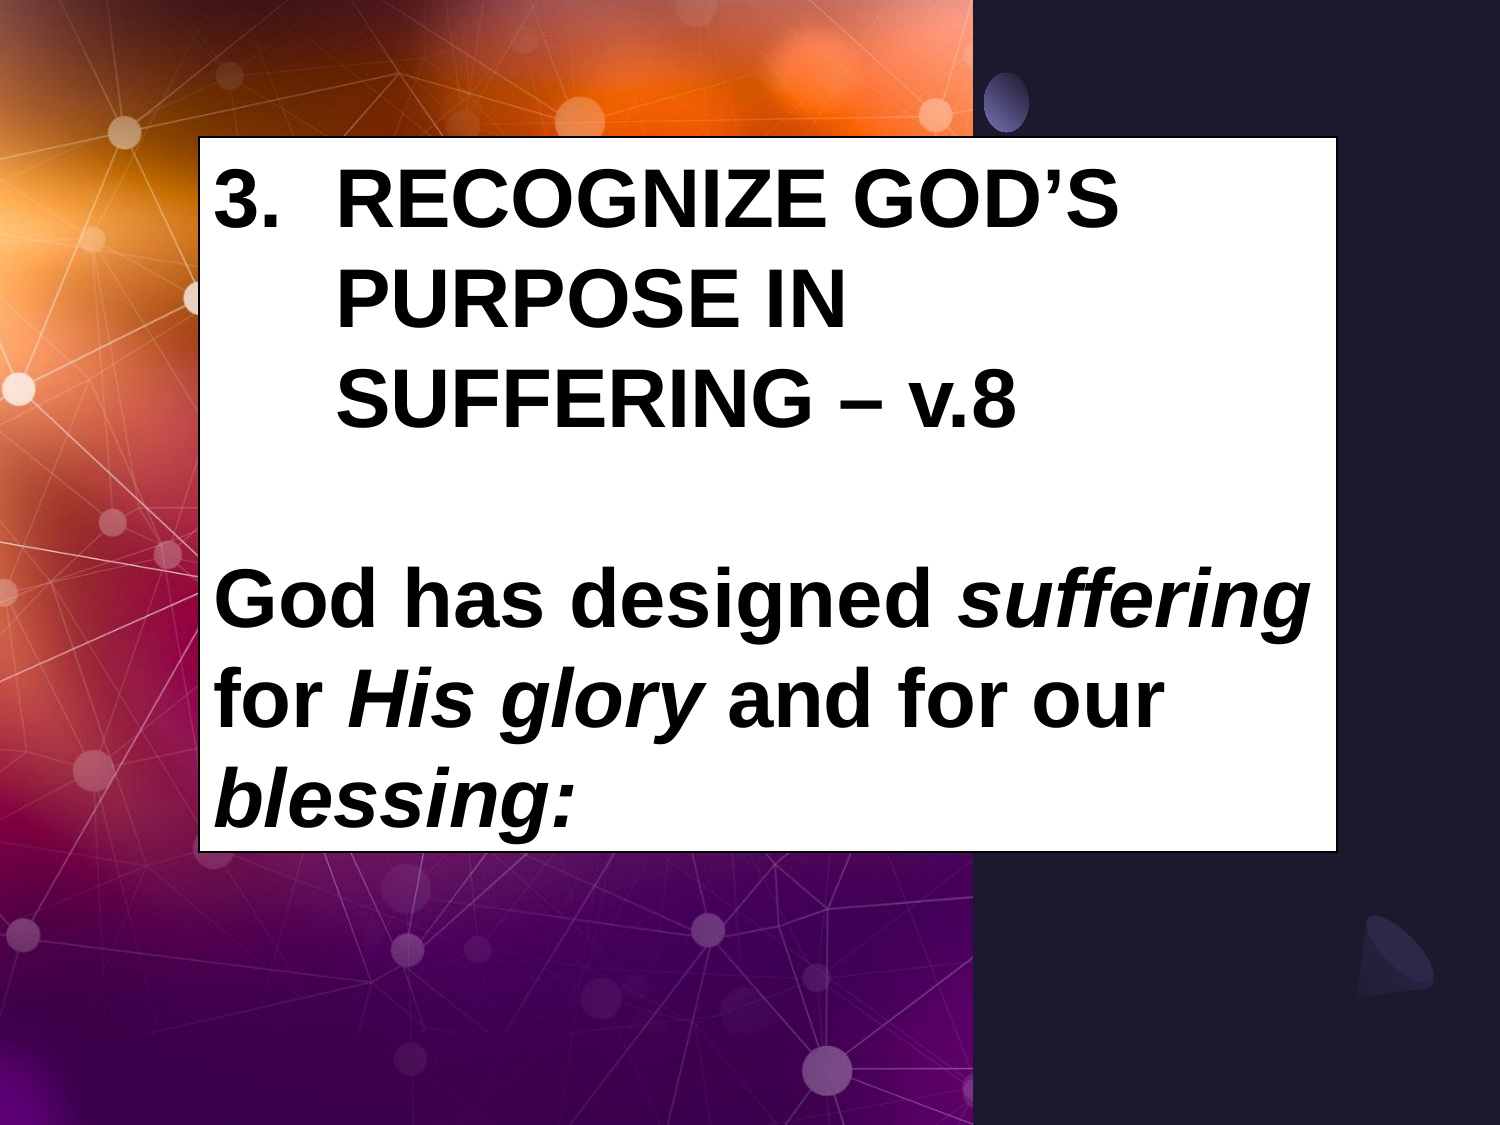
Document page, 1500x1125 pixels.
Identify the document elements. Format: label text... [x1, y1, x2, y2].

text_box RECOGNIZE GOD’S PURPOSE IN SUFFERING – v.8 God has designed suffering for His glory and for our blessing: [973, 136, 1338, 853]
picture [0, 0, 973, 1125]
